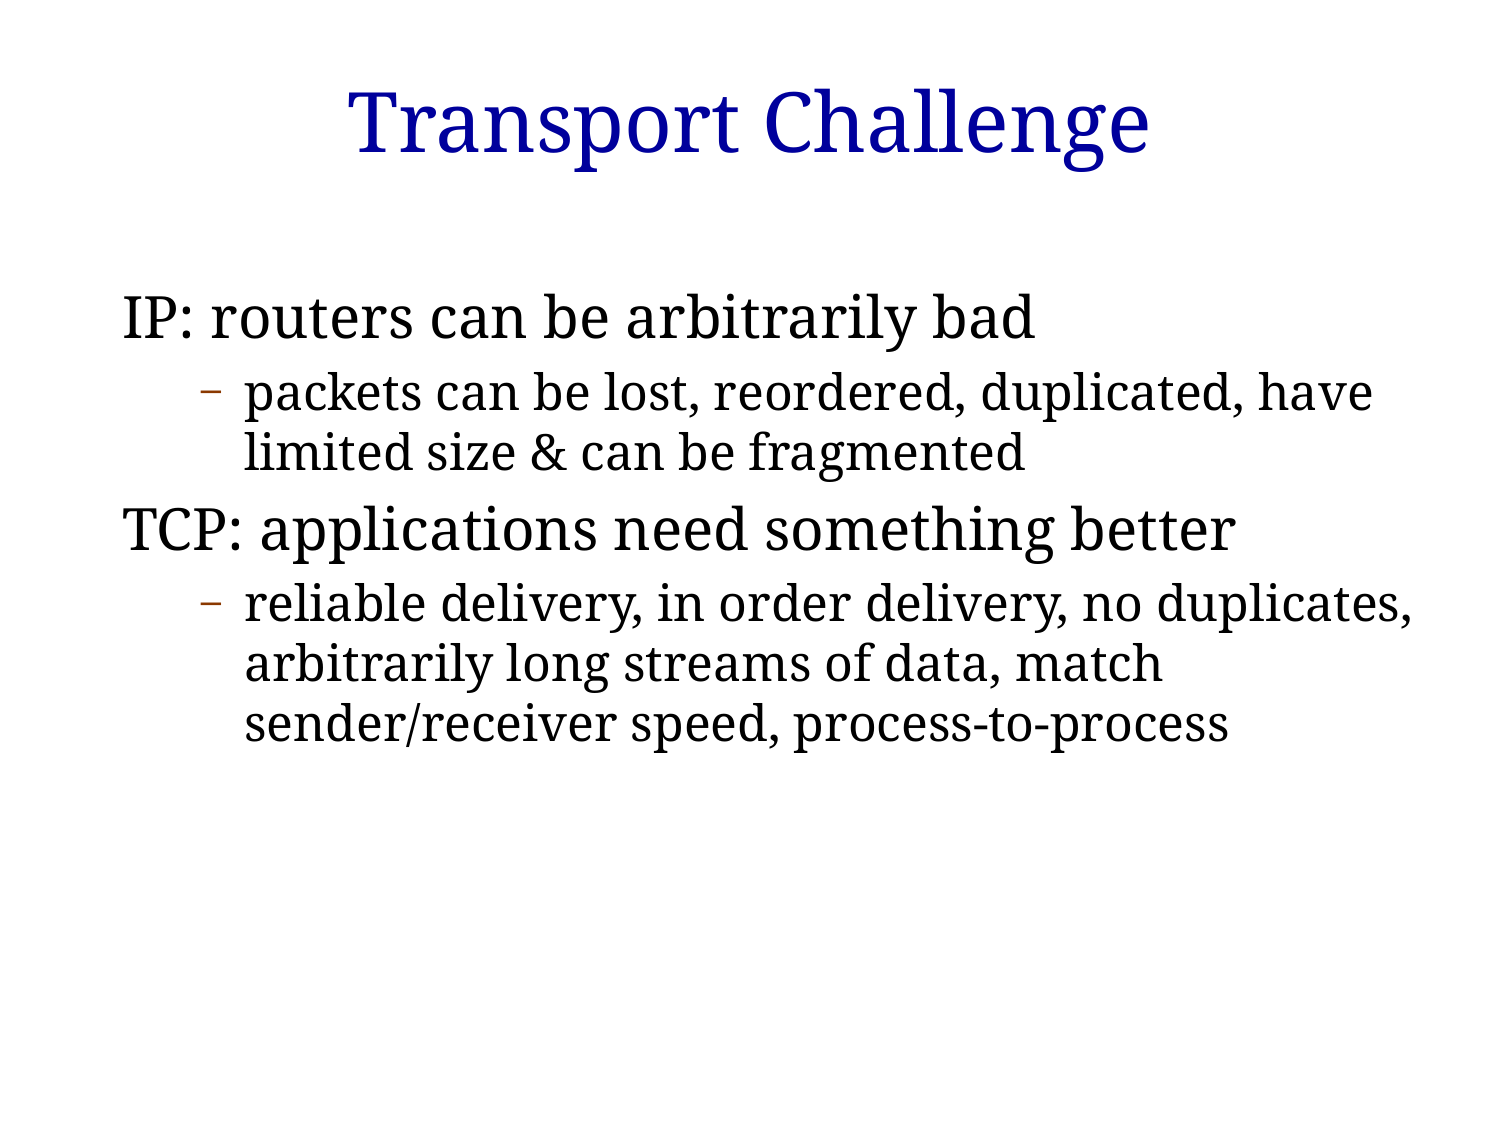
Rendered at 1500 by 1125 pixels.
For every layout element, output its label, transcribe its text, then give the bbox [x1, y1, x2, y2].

list IP: routers can be arbitrarily bad packets can be lost, reordered, duplicated, have limited size & can be fragmented TCP: applications need something better reliable delivery, in order delivery, no duplicates, arbitrarily long streams of data, match sender/receiver speed, process-to-process [107, 272, 1434, 948]
title Transport Challenge [74, 47, 1426, 191]
